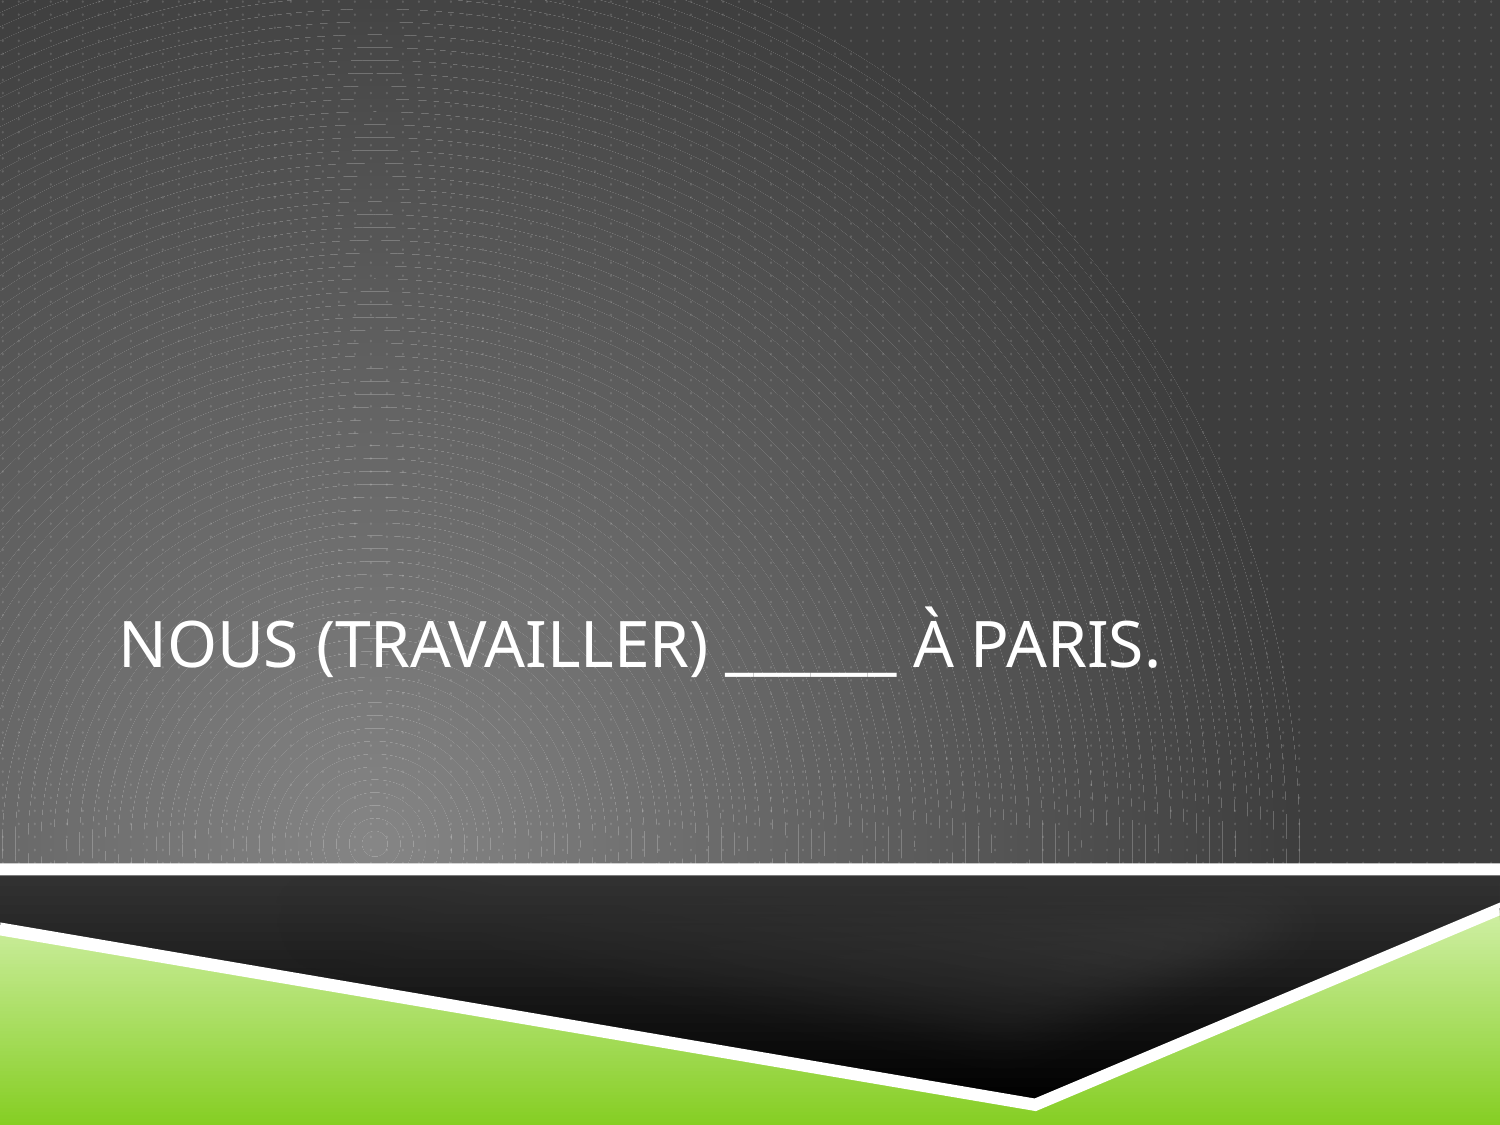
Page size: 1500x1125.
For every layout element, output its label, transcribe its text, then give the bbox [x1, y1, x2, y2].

title Nous (travailler) ______ à Paris. [118, 596, 1394, 820]
